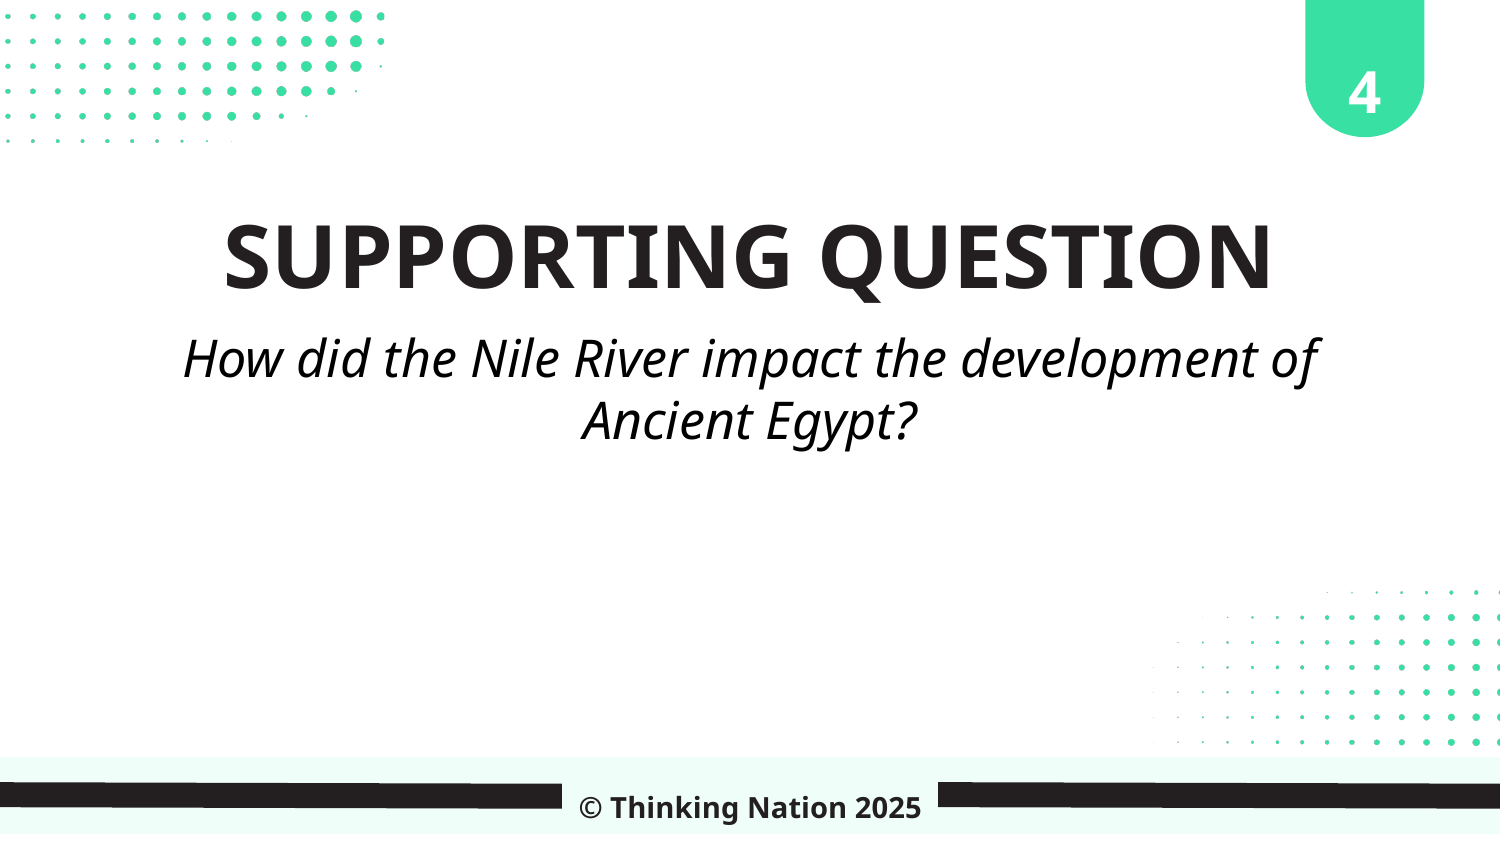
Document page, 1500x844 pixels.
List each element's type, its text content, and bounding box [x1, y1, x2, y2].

text_box [1128, 590, 1500, 755]
text_box SUPPORTING QUESTION [209, 159, 1291, 307]
text_box [0, 0, 385, 144]
text_box How did the Nile River impact the development of Ancient Egypt? [146, 324, 1353, 451]
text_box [0, 756, 1500, 835]
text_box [1300, 0, 1430, 138]
